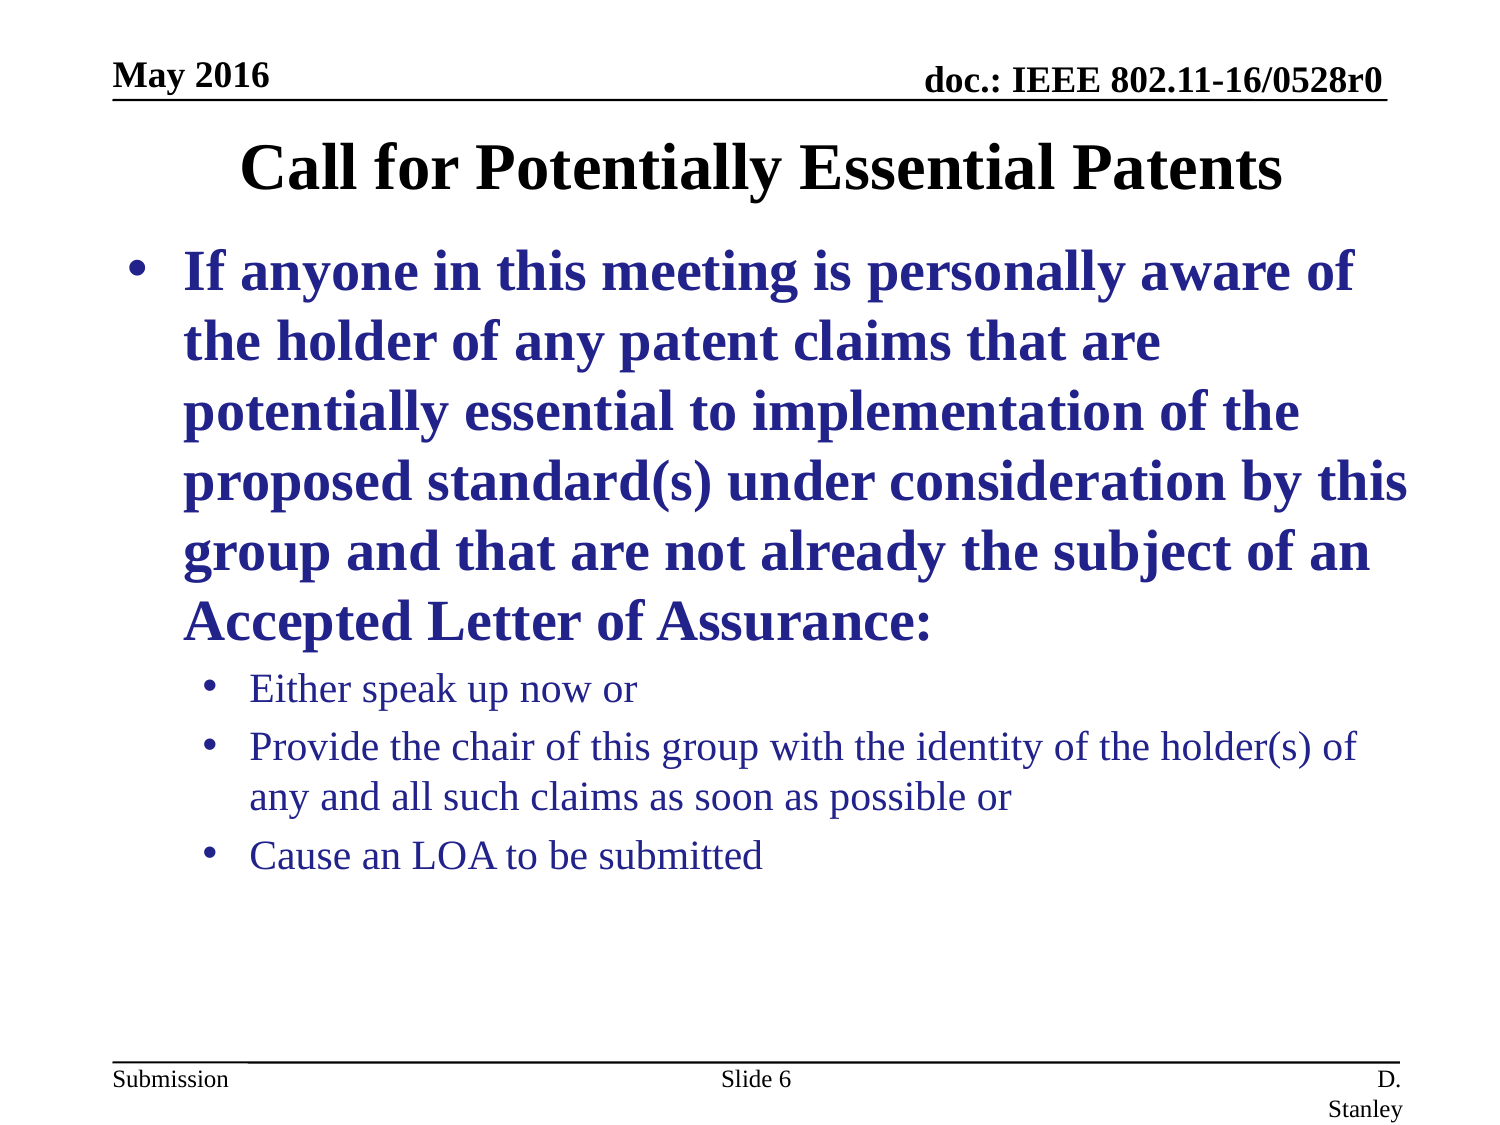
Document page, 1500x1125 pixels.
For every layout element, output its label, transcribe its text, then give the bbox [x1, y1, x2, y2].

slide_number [112, 49, 388, 96]
footer D. Stanley, HP Enterprise [1324, 1061, 1402, 1093]
title Call for Potentially Essential Patents [49, 112, 1476, 213]
list If anyone in this meeting is personally aware of the holder of any patent claims that are potentially essential to implementation of the proposed standard(s) under consideration by this group and that are not already the subject of an Accepted Letter of Assurance: Either speak up now or Provide the chair of this group with the identity of the holder(s) of any and all such claims as soon as possible or Cause an LOA to be submitted [112, 224, 1438, 1001]
slide_number Slide 6 [712, 1061, 800, 1093]
